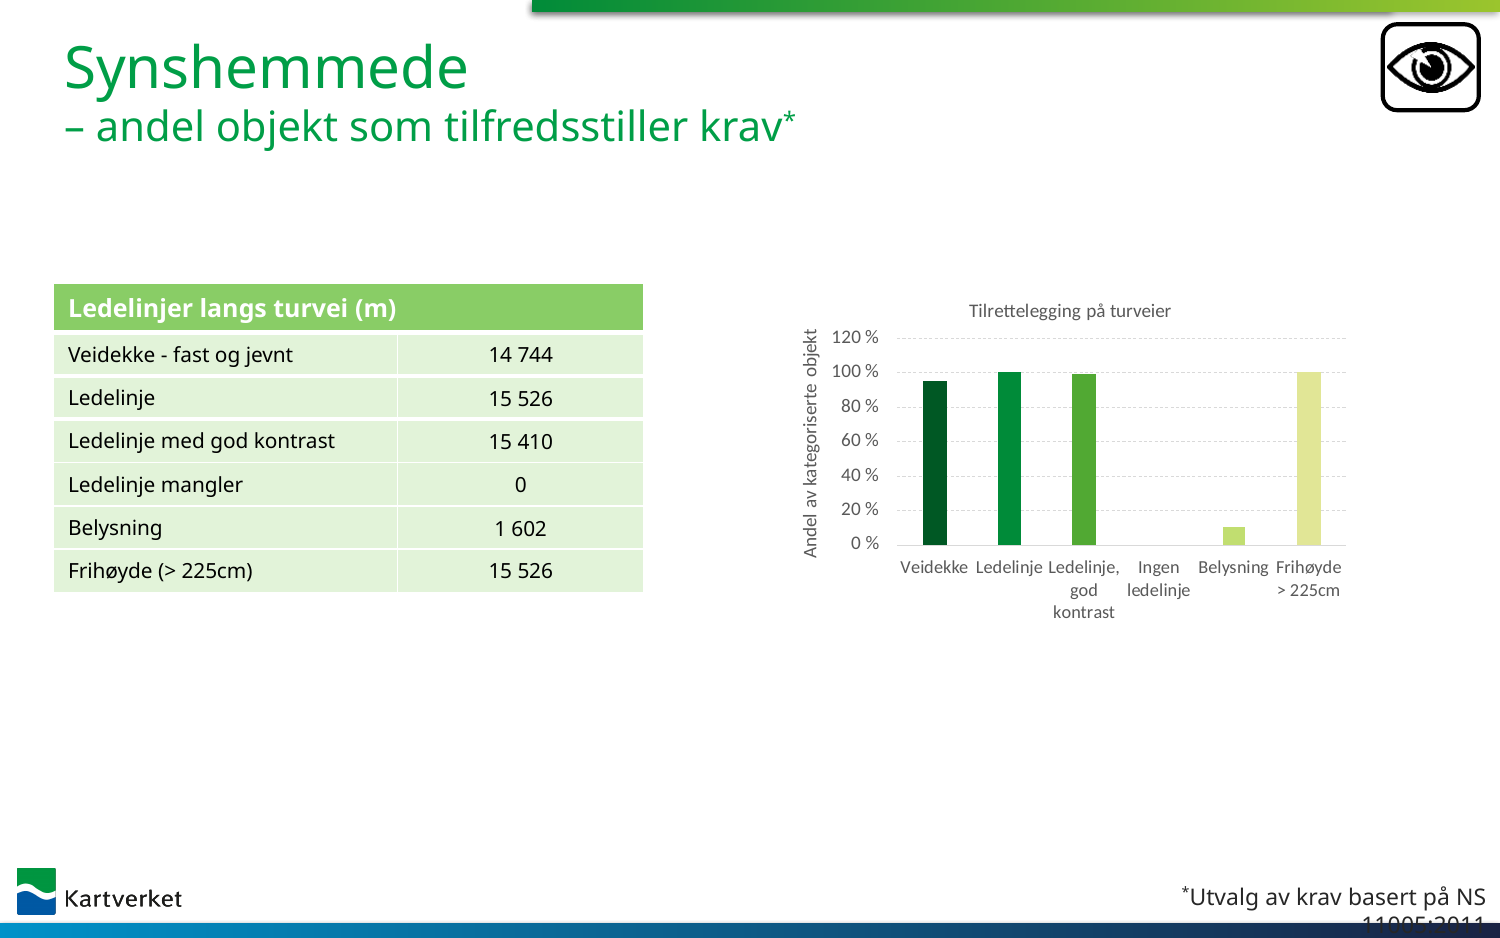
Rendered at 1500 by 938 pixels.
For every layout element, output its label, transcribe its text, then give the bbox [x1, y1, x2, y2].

table_cell 14 744 [398, 335, 643, 374]
picture [791, 291, 1349, 630]
table_cell Ledelinje [54, 378, 397, 417]
table_cell 0 [398, 463, 643, 505]
text_box *Utvalg av krav basert på NS 11005:2011 [1068, 873, 1500, 938]
table_cell 15 410 [398, 421, 643, 462]
table_cell 15 526 [398, 550, 643, 592]
table_cell 1 602 [398, 507, 643, 548]
text_box Synshemmede – andel objekt som tilfredsstiller krav* [49, 24, 1431, 158]
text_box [1382, 24, 1480, 111]
table_header Ledelinjer langs turvei (m) [54, 284, 643, 330]
table_cell Frihøyde (> 225cm) [54, 550, 397, 592]
table_cell Belysning [54, 507, 397, 548]
table_cell Ledelinje mangler [54, 463, 397, 505]
table_cell 15 526 [398, 378, 643, 417]
table_cell Ledelinje med god kontrast [54, 421, 397, 462]
table_cell Veidekke - fast og jevnt [54, 335, 397, 374]
